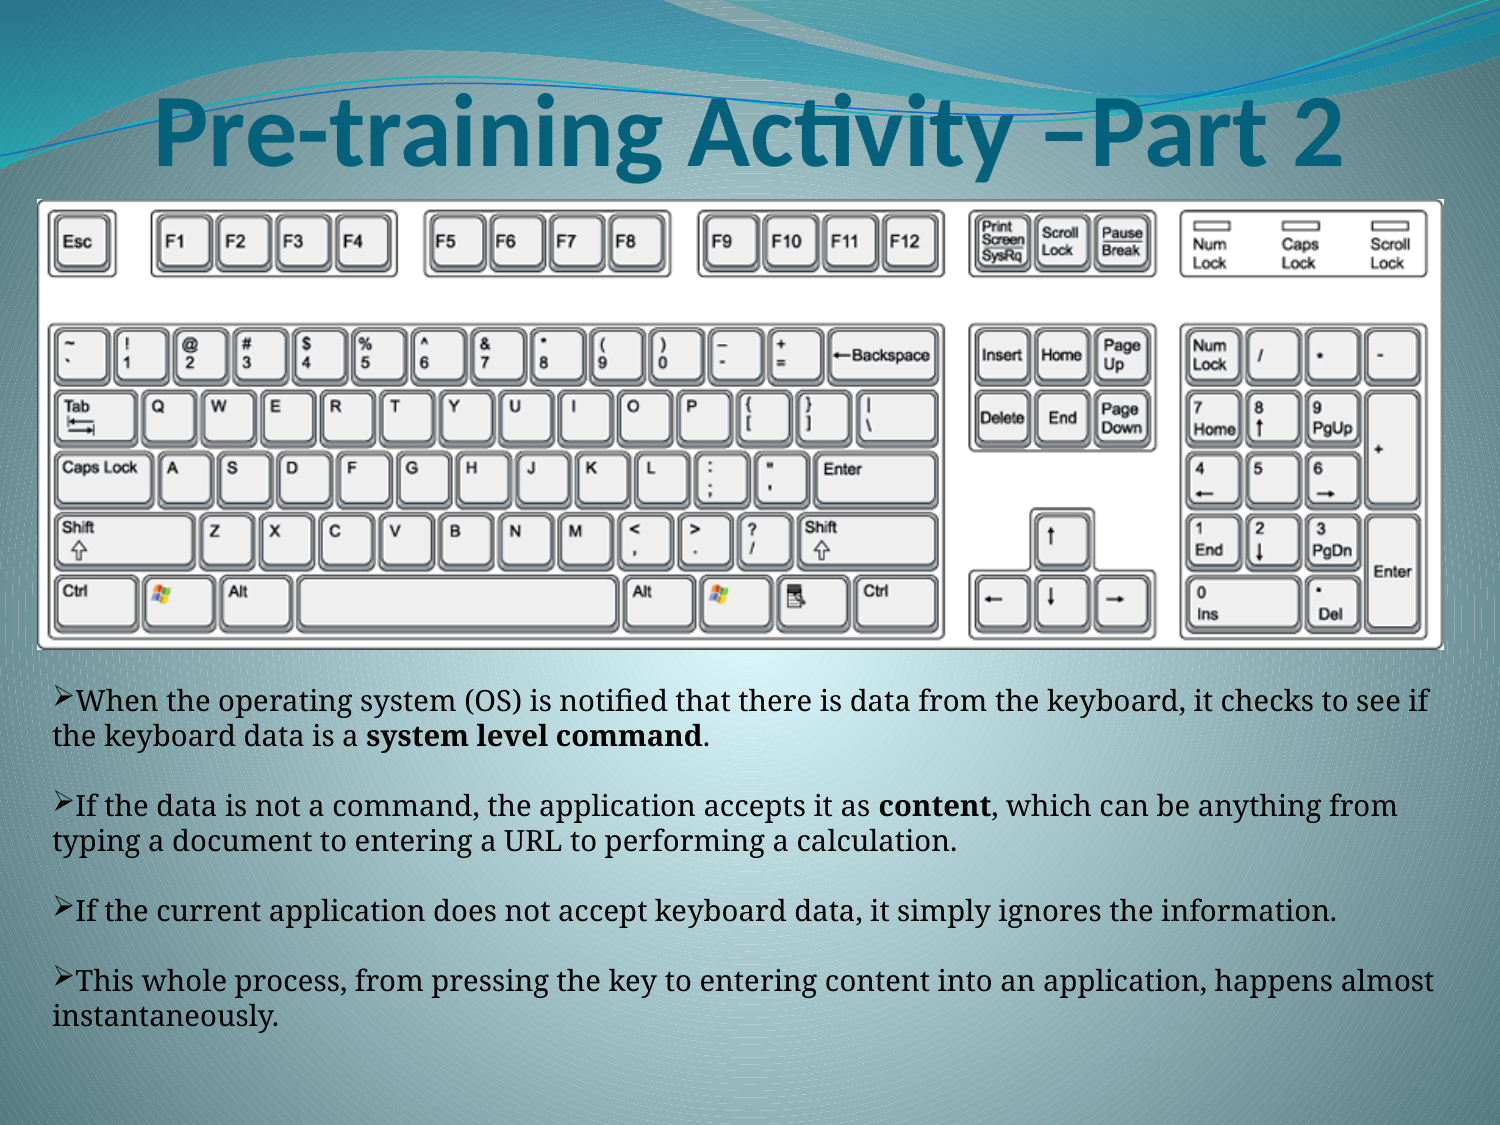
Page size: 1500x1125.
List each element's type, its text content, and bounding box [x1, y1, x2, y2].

picture [37, 199, 1444, 651]
text_box When the operating system (OS) is notified that there is data from the keyboard, it checks to see if the keyboard data is a system level command. If the data is not a command, the application accepts it as content, which can be anything from typing a document to entering a URL to performing a calculation. If the current application does not accept keyboard data, it simply ignores the information. This whole process, from pressing the key to entering content into an application, happens almost instantaneously. [37, 674, 1475, 1125]
title Pre-training Activity –Part 2 [75, 0, 1425, 188]
